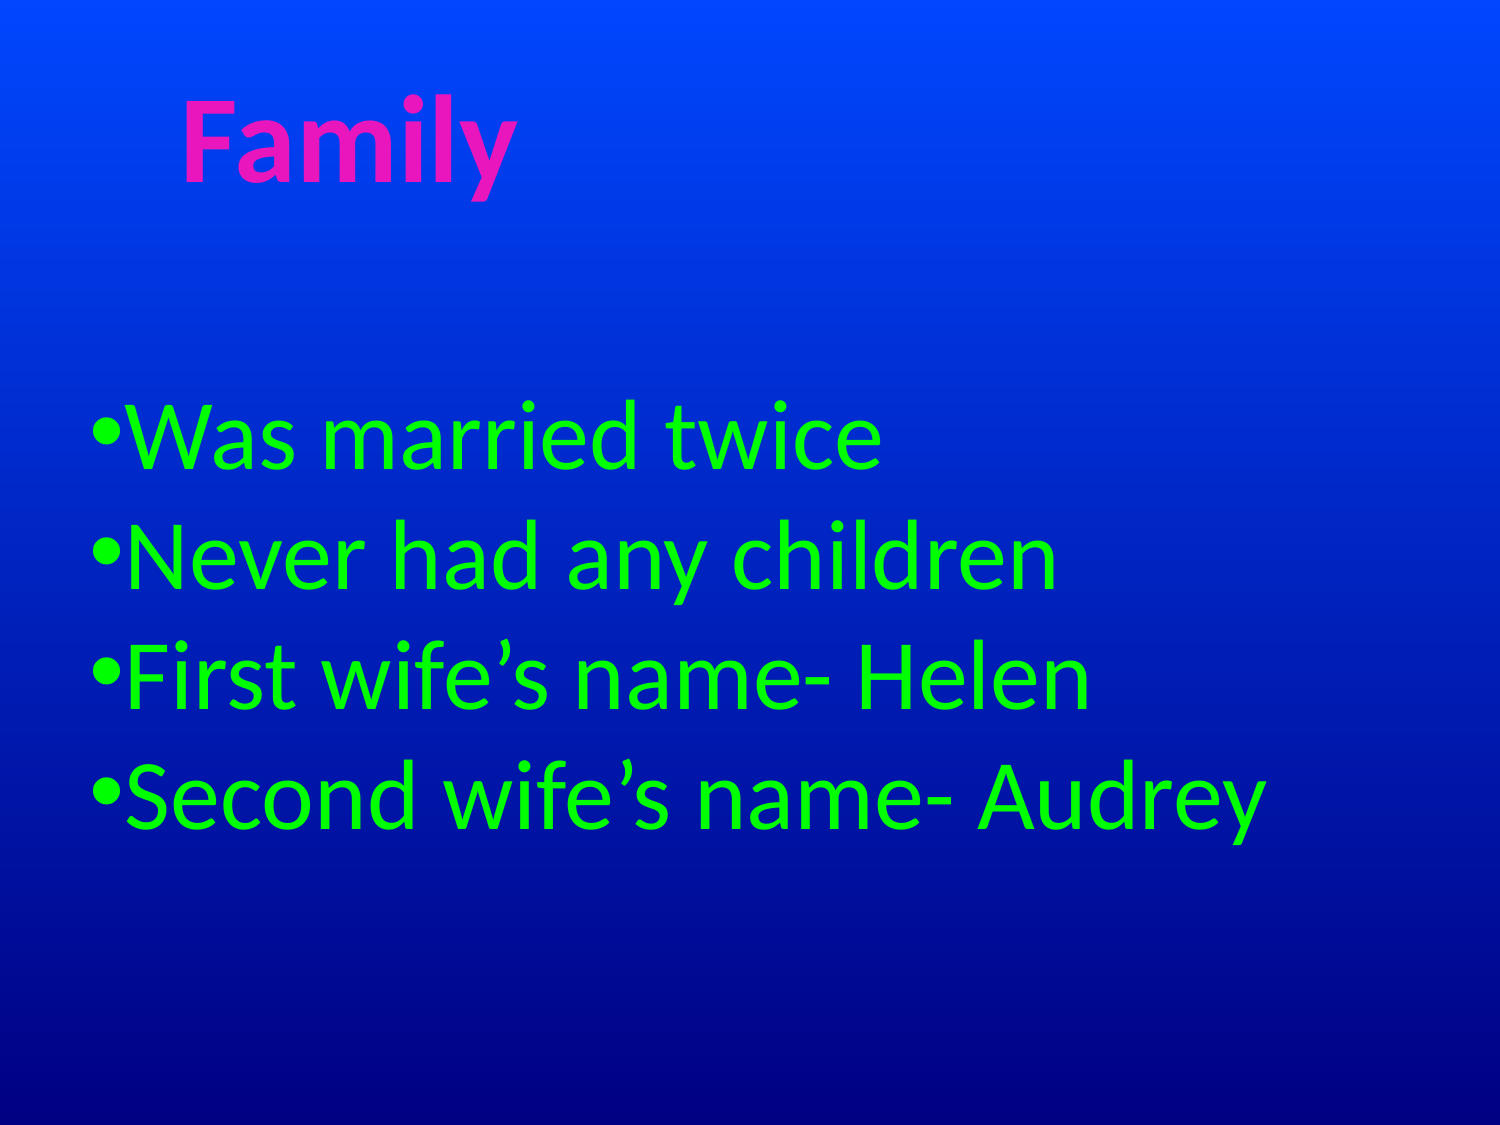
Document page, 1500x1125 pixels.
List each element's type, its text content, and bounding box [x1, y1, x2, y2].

text_box Family [49, 49, 650, 215]
text_box Was married twice Never had any children First wife’s name- Helen Second wife’s name- Audrey [75, 362, 1375, 1037]
